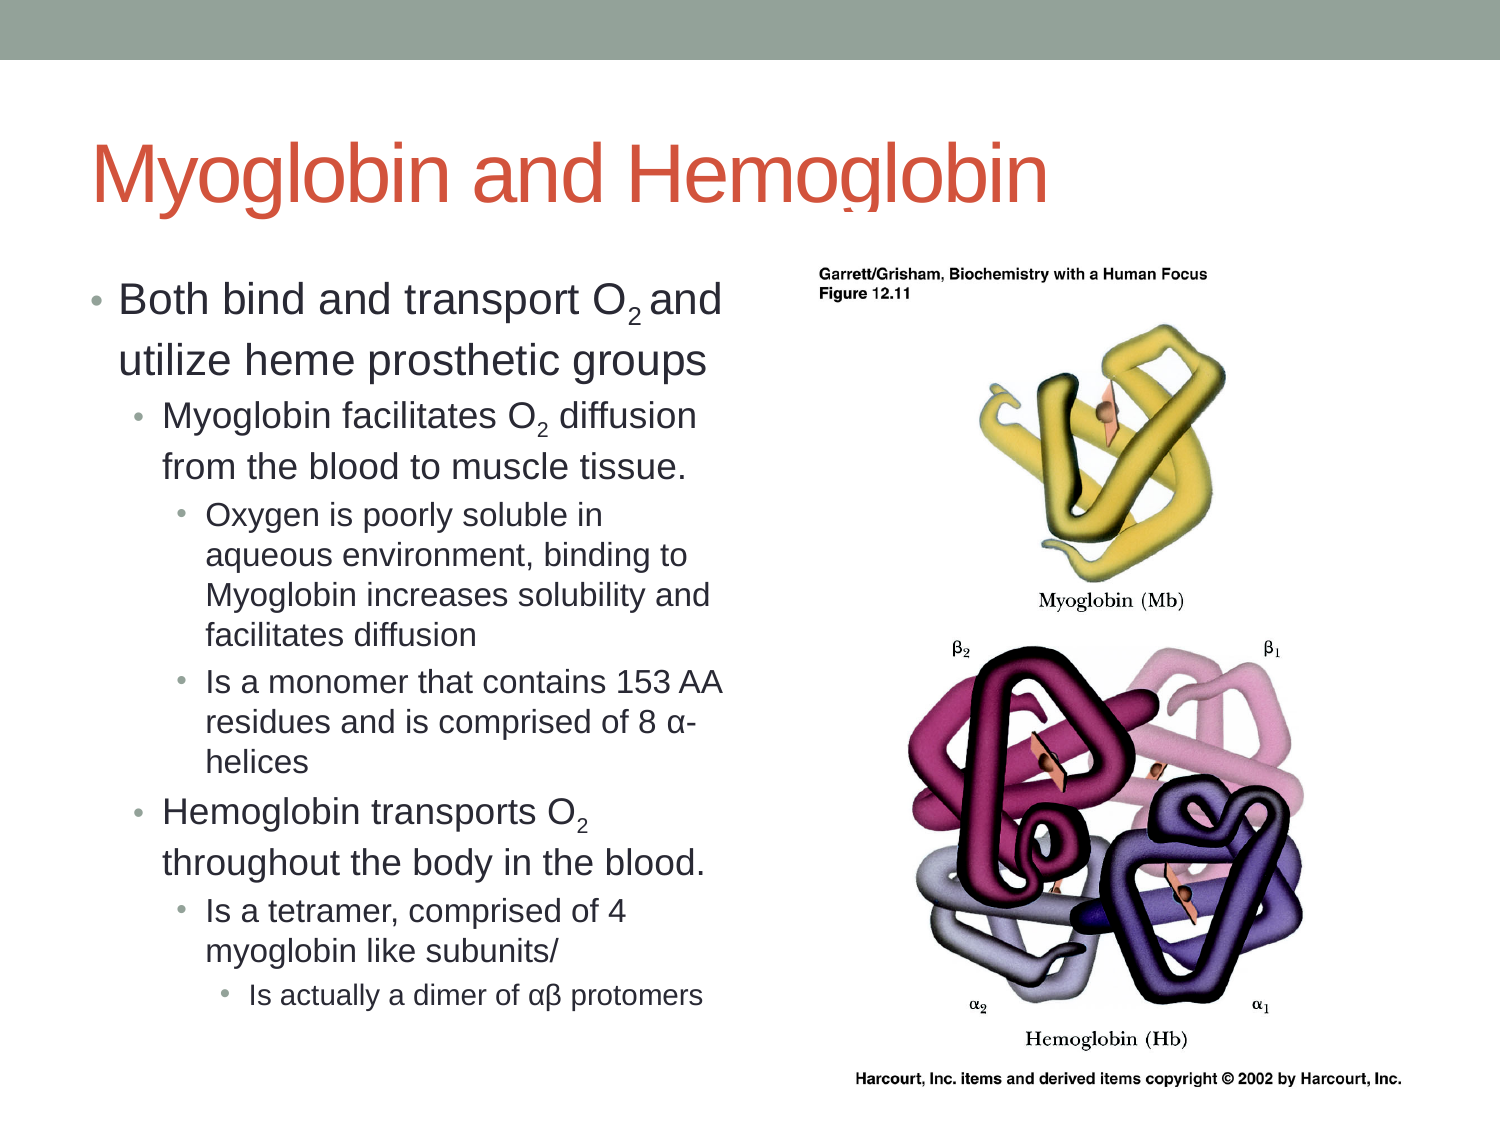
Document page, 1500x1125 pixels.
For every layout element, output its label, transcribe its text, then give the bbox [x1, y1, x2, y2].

title Myoglobin and Hemoglobin [75, 87, 1425, 250]
list Both bind and transport O2 and utilize heme prosthetic groups Myoglobin facilitates O2 diffusion from the blood to muscle tissue. Oxygen is poorly soluble in aqueous environment, binding to Myoglobin increases solubility and facilitates diffusion Is a monomer that contains 153 AA residues and is comprised of 8 α-helices Hemoglobin transports O2 throughout the body in the blood. Is a tetramer, comprised of 4 myoglobin like subunits/ Is actually a dimer of αβ protomers [75, 262, 734, 1063]
picture [737, 212, 1429, 1107]
